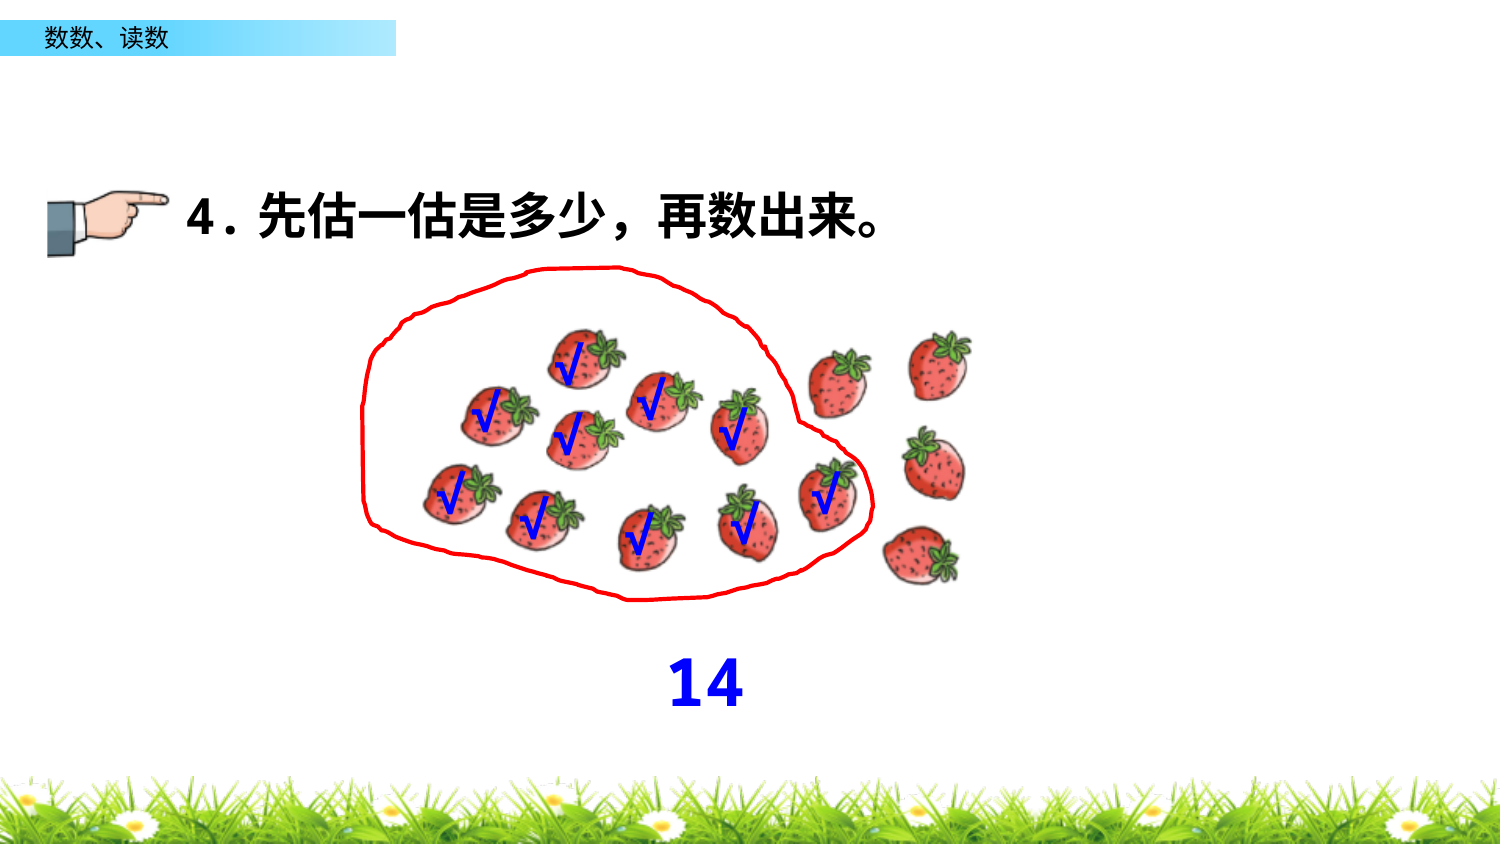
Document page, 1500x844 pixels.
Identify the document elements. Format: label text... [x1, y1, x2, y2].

text_box 4.先估一估是多少，再数出来。 [170, 176, 923, 252]
picture [398, 304, 997, 610]
text_box [360, 331, 393, 538]
text_box 14 [650, 632, 761, 728]
text_box [437, 265, 715, 303]
picture [46, 188, 172, 259]
picture [0, 776, 1500, 844]
